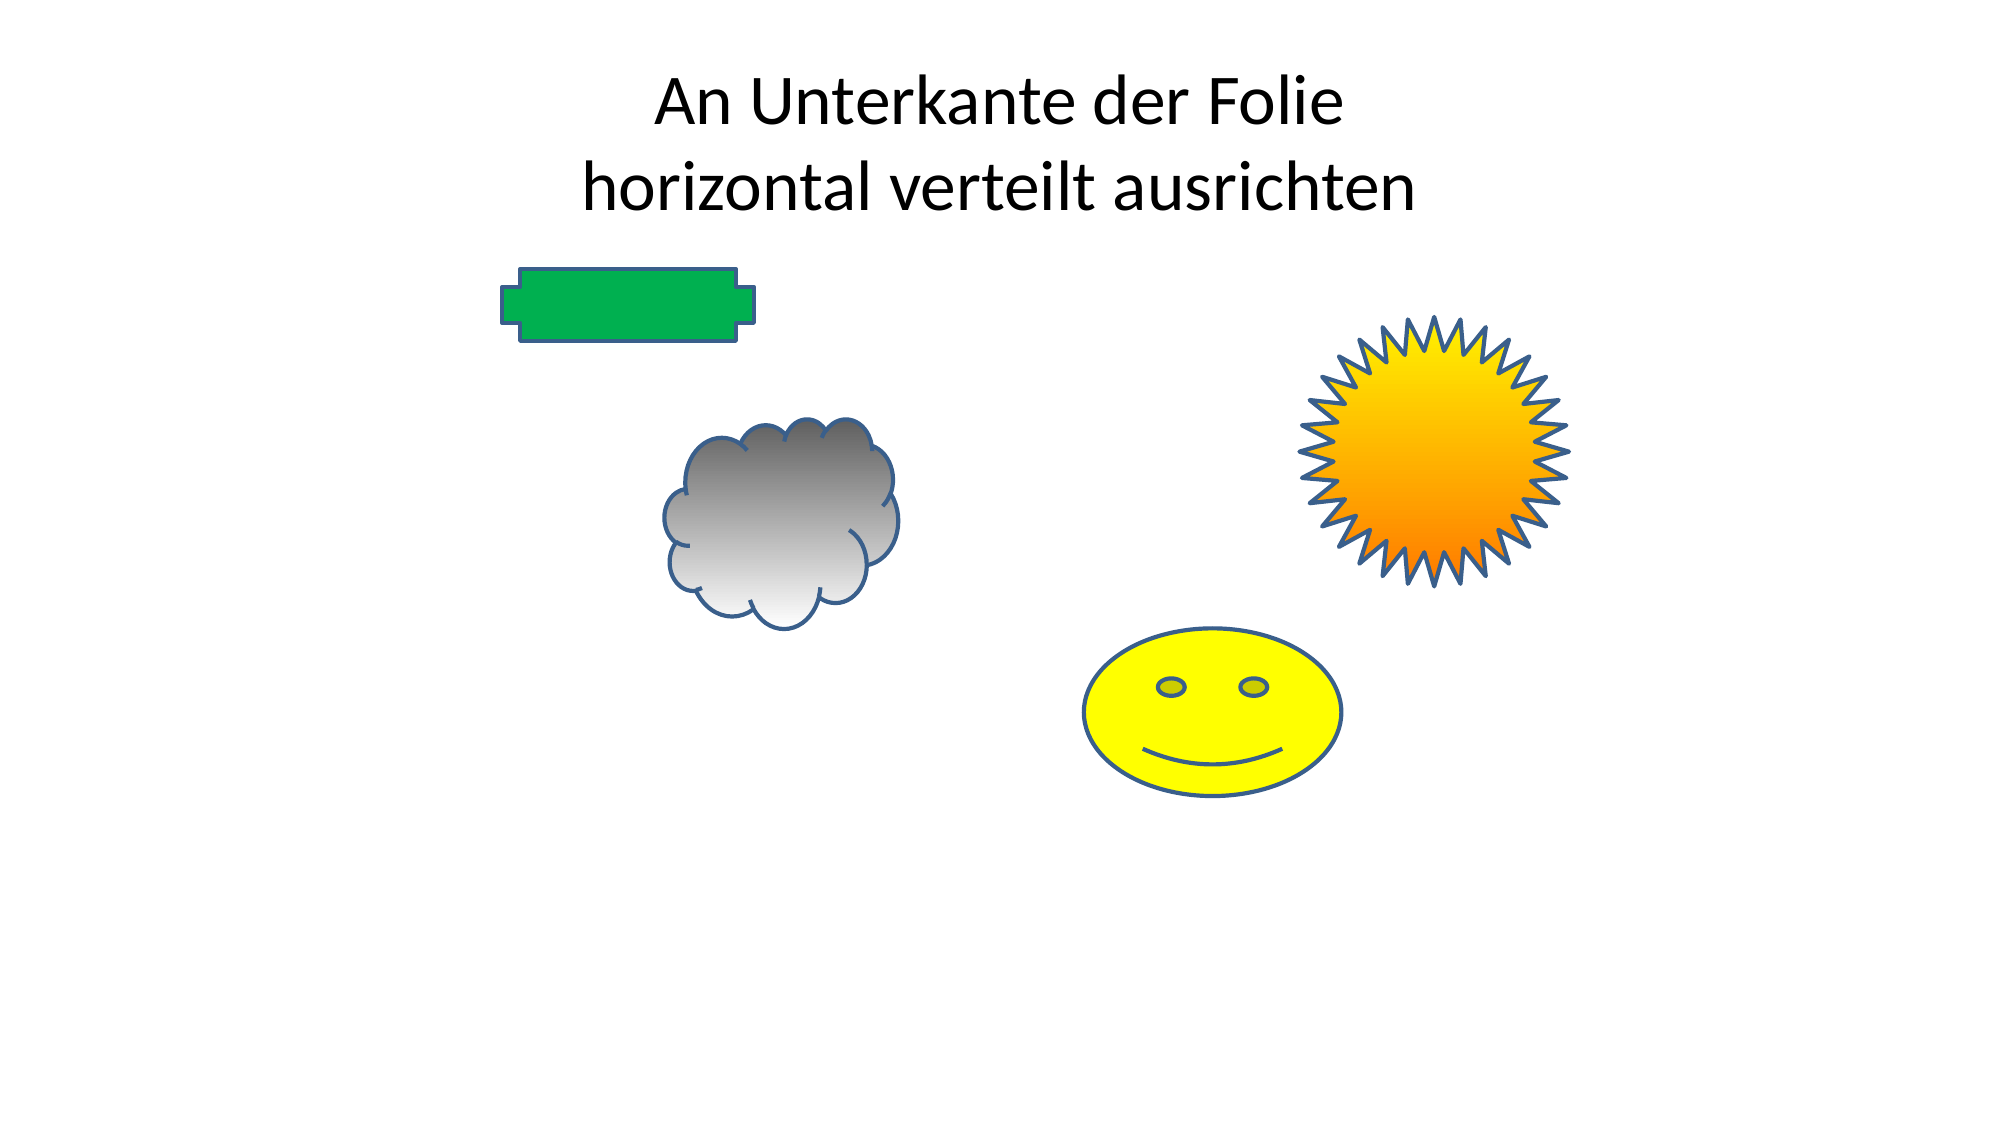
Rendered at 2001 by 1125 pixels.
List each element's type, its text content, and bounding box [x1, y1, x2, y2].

text_box [662, 417, 901, 632]
text_box [500, 267, 756, 343]
text_box [1081, 626, 1344, 799]
title An Unterkante der Folie horizontal verteilt ausrichten [99, 45, 1900, 233]
text_box [1297, 314, 1572, 589]
